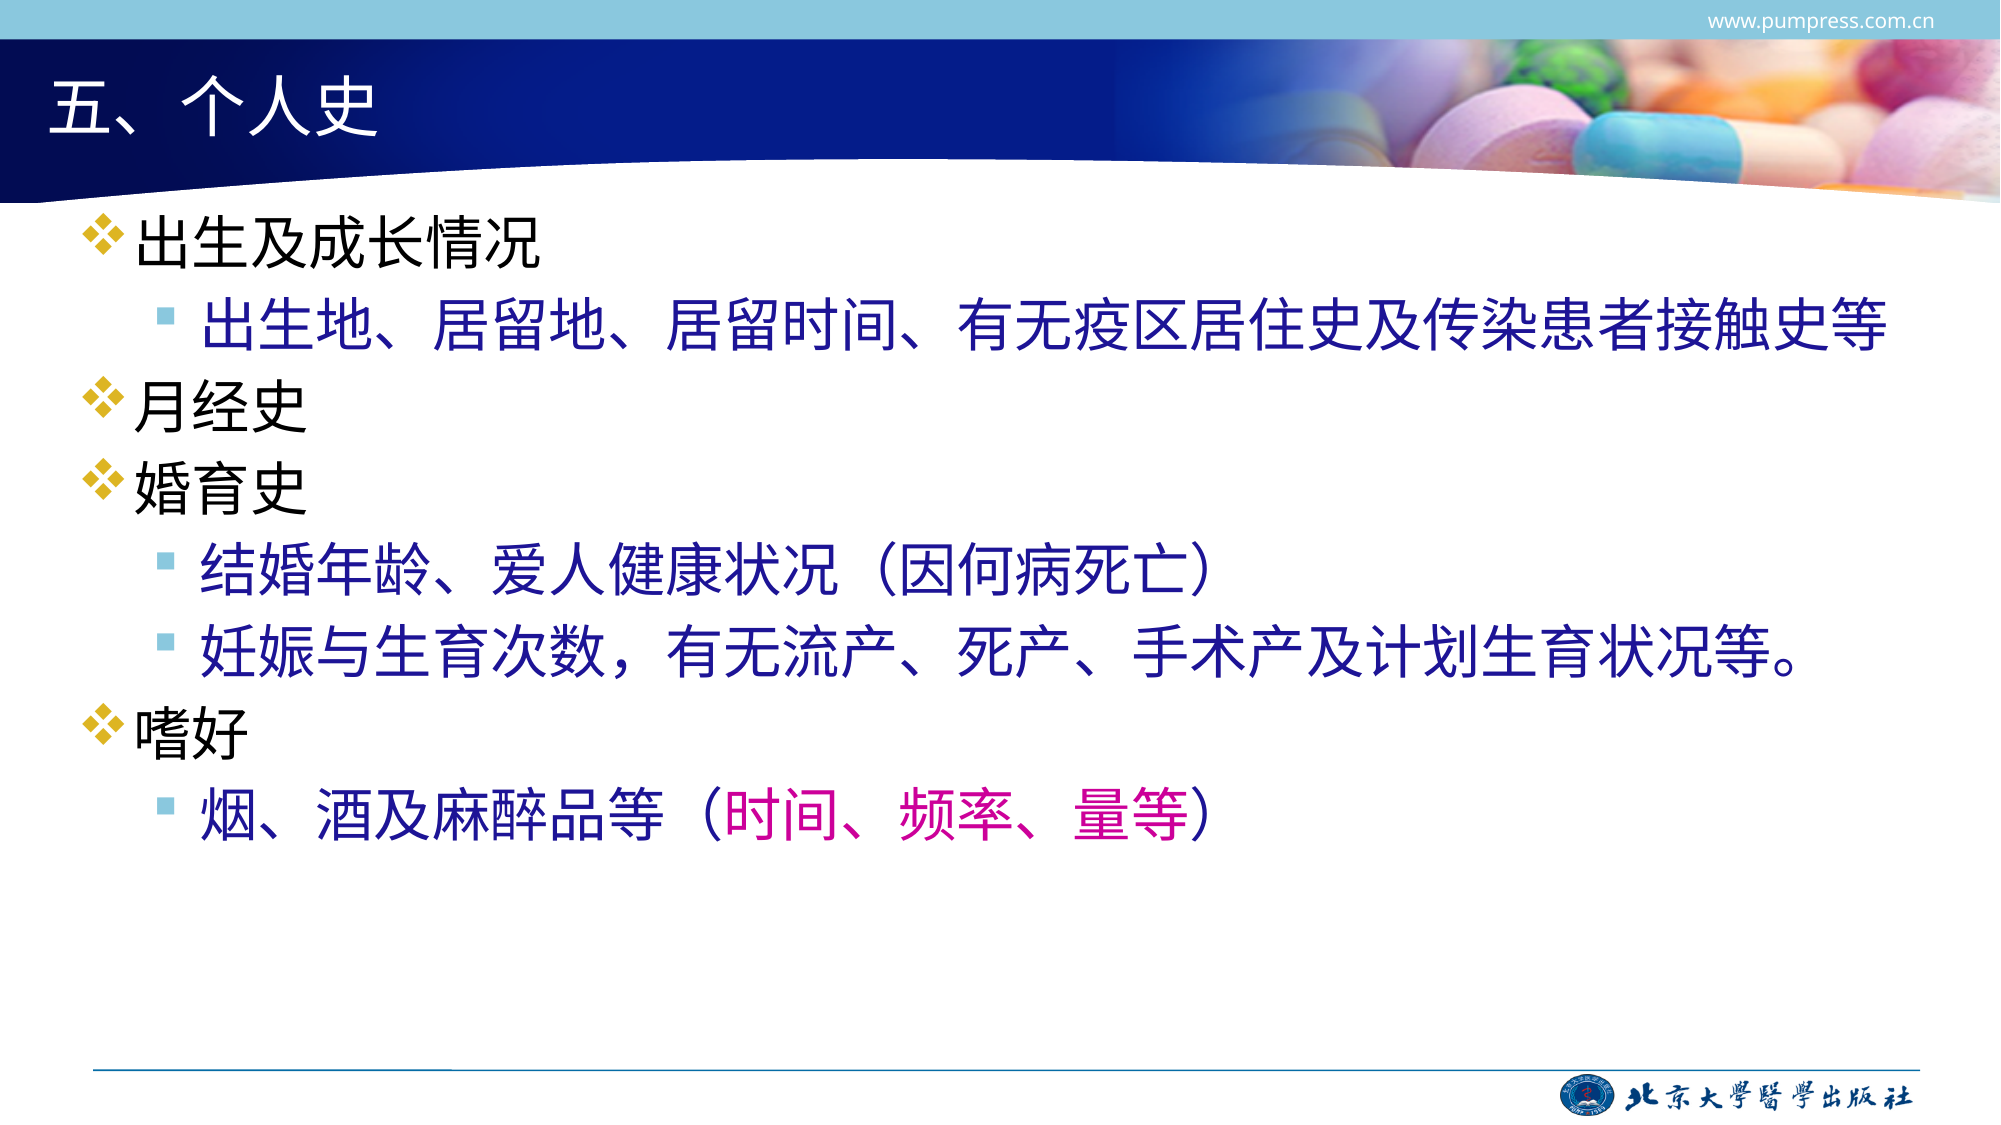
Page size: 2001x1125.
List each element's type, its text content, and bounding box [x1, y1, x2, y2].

picture [0, 40, 2000, 203]
title 五、个人史 [30, 58, 1799, 152]
list 出生及成长情况 出生地、居留地、居留时间、有无疫区居住史及传染患者接触史等 月经史 婚育史 结婚年龄、爱人健康状况（因何病死亡） 妊娠与生育次数，有无流产、死产、手术产及计划生育状况等。 嗜好 烟、酒及麻醉品等（时间、频率、量等） [62, 198, 1947, 1000]
slide_number www.pumpress.com.cn [1366, 0, 1951, 38]
picture [1560, 1074, 1915, 1118]
